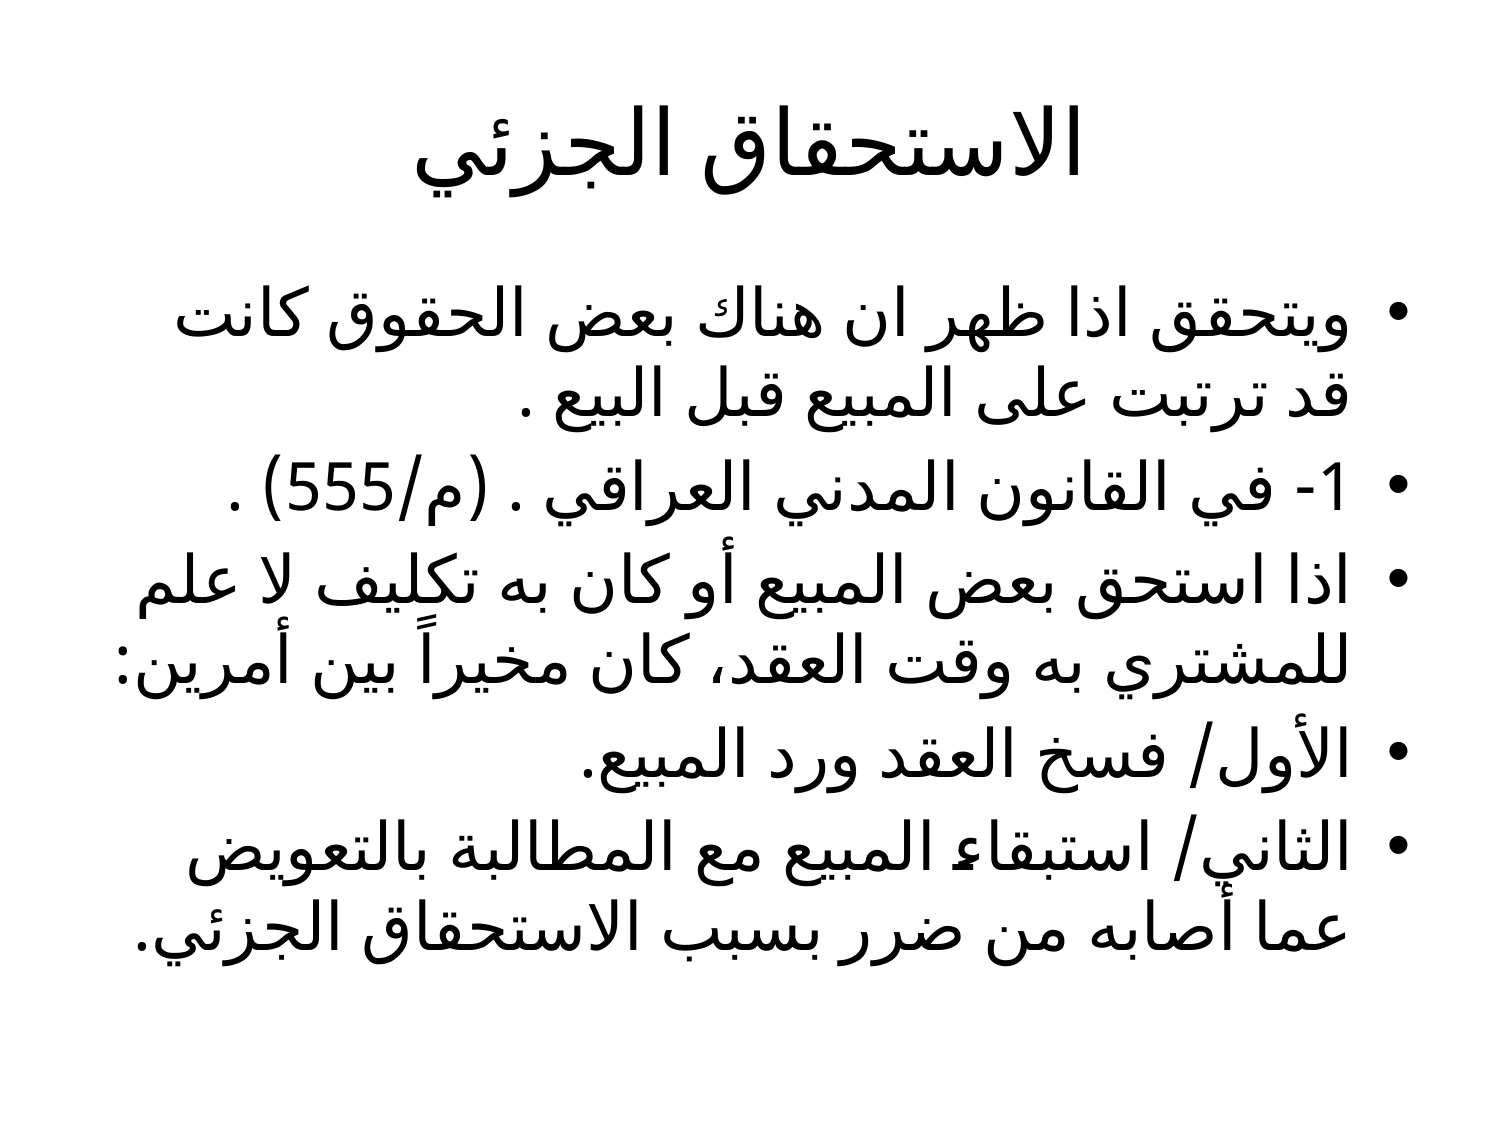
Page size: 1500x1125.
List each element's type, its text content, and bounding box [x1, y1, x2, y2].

list ويتحقق اذا ظهر ان هناك بعض الحقوق كانت قد ترتبت على المبيع قبل البيع . 1- في القانون المدني العراقي . (م/555) . اذا استحق بعض المبيع أو كان به تكليف لا علم للمشتري به وقت العقد، كان مخيراً بين أمرين: الأول/ فسخ العقد ورد المبيع. الثاني/ استبقاء المبيع مع المطالبة بالتعويض عما أصابه من ضرر بسبب الاستحقاق الجزئي. [75, 262, 1425, 1005]
title الاستحقاق الجزئي [75, 45, 1425, 233]
